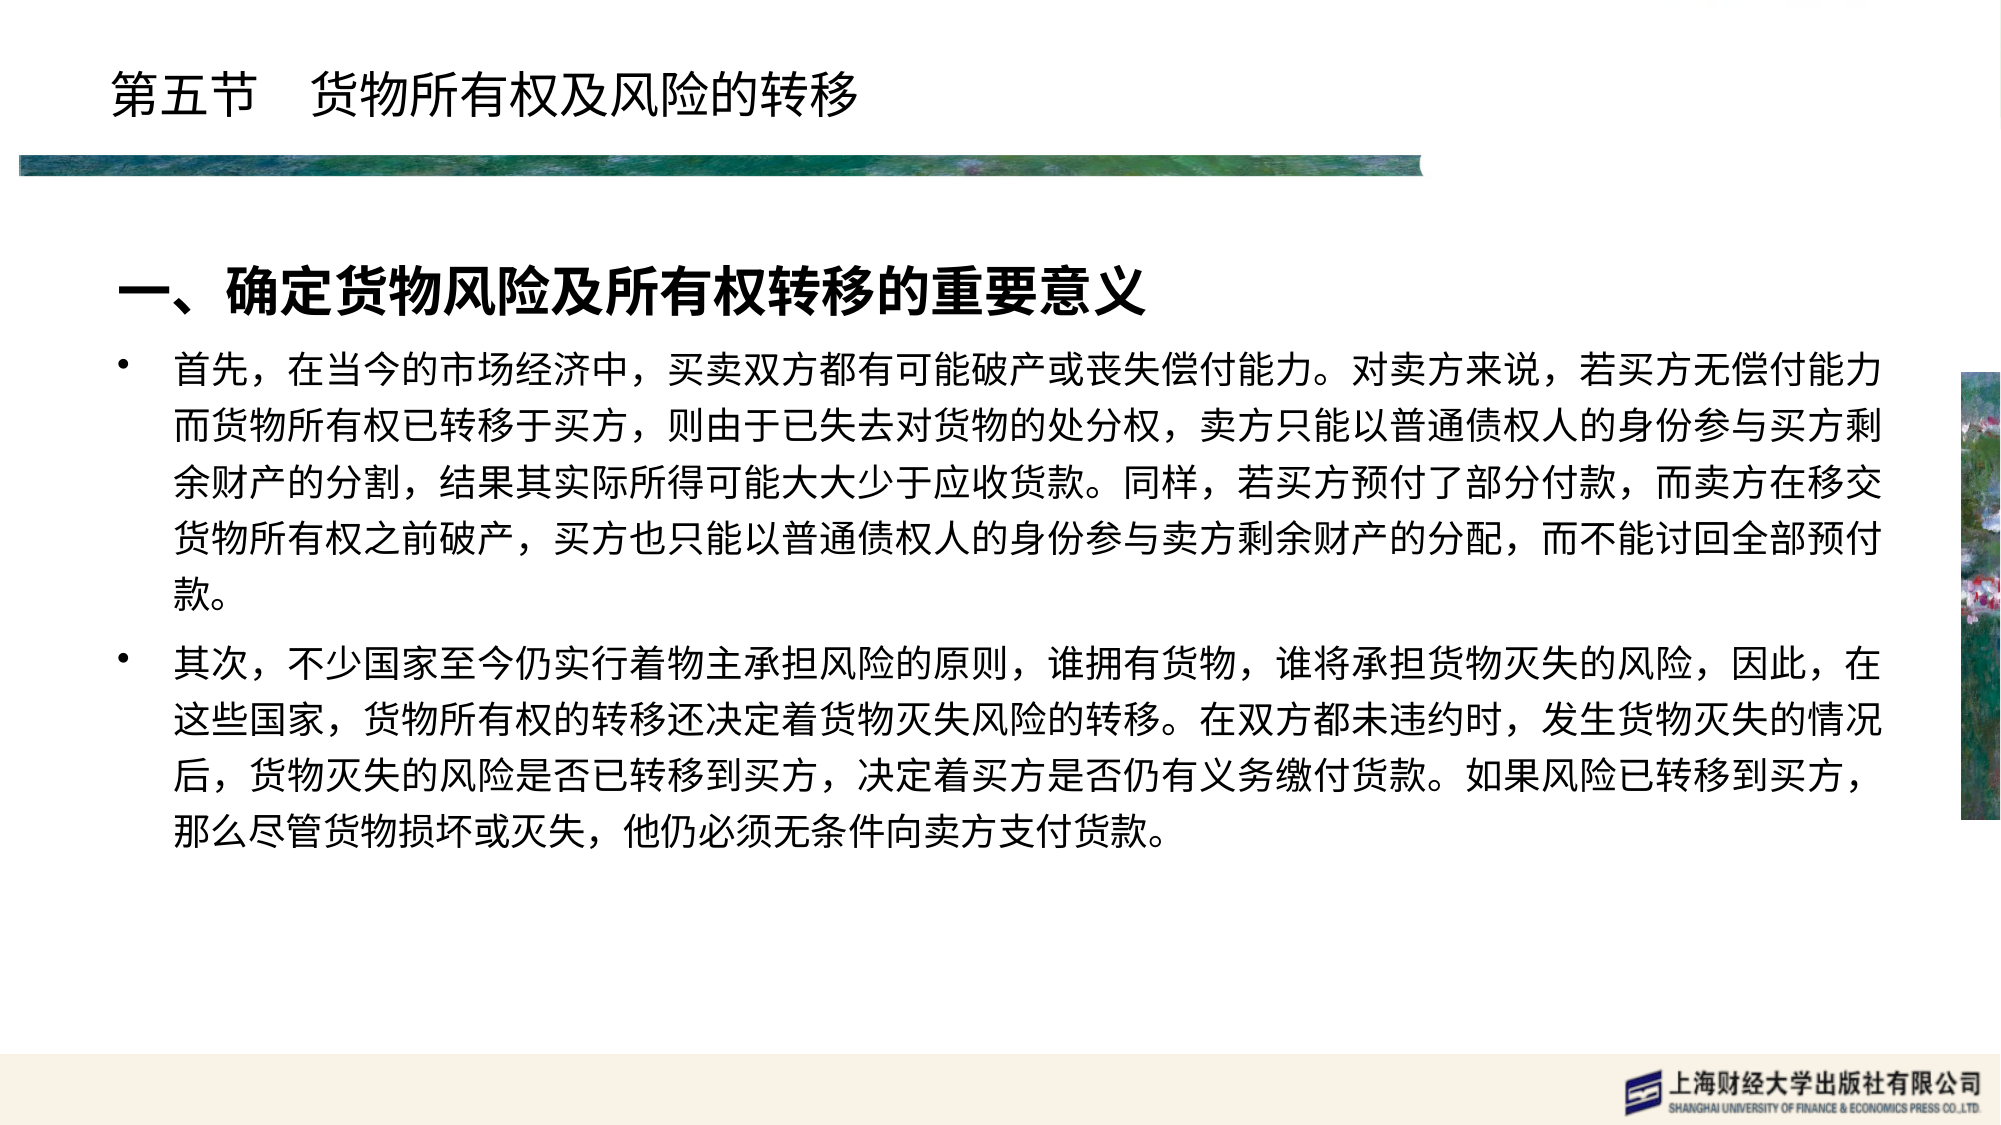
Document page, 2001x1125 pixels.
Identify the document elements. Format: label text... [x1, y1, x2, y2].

title 第五节 货物所有权及风险的转移 [94, 42, 1451, 146]
list 一、确定货物风险及所有权转移的重要意义 首先，在当今的市场经济中，买卖双方都有可能破产或丧失偿付能力。对卖方来说，若买方无偿付能力而货物所有权已转移于买方，则由于已失去对货物的处分权，卖方只能以普通债权人的身份参与买方剩余财产的分割，结果其实际所得可能大大少于应收货款。同样，若买方预付了部分付款，而卖方在移交货物所有权之前破产，买方也只能以普通债权人的身份参与卖方剩余财产的分配，而不能讨回全部预付款。 其次，不少国家至今仍实行着物主承担风险的原则，谁拥有货物，谁将承担货物灭失的风险，因此，在这些国家，货物所有权的转移还决定着货物灭失风险的转移。在双方都未违约时，发生货物灭失的情况后，货物灭失的风险是否已转移到买方，决定着买方是否仍有义务缴付货款。如果风险已转移到买方，那么尽管货物损坏或灭失，他仍必须无条件向卖方支付货款。 [102, 233, 1898, 1032]
picture [0, 0, 2001, 1125]
